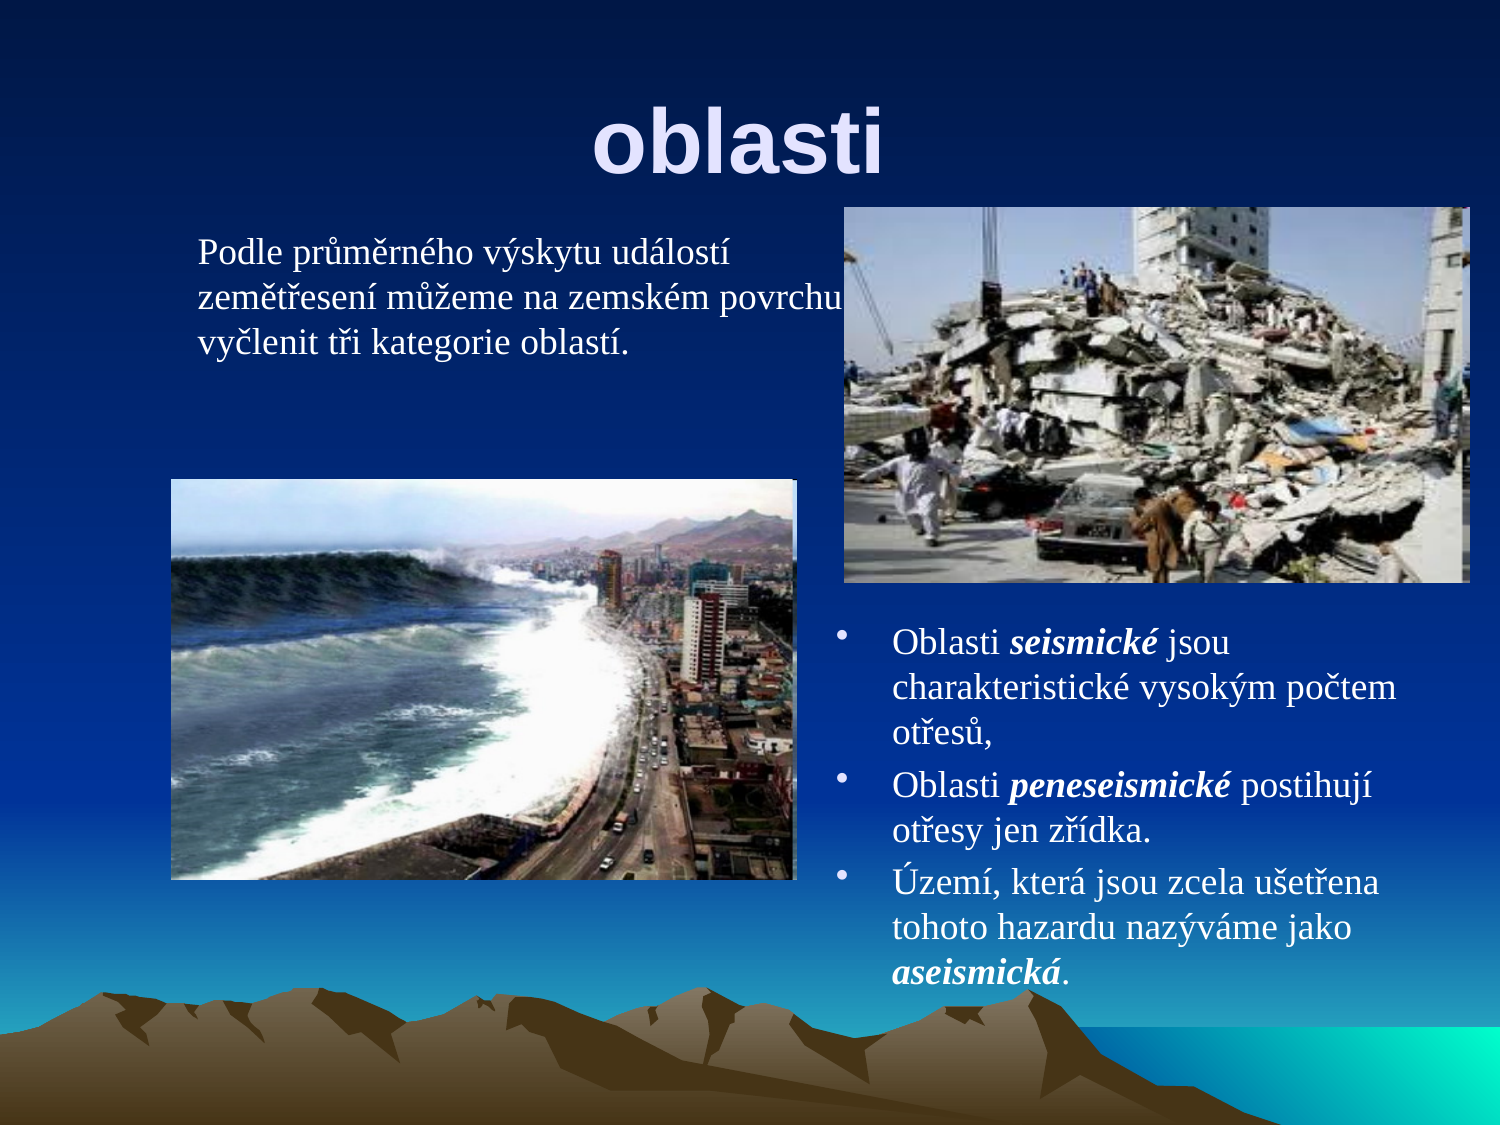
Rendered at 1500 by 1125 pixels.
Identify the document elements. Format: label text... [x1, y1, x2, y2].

text_box Podle průměrného výskytu událostí zemětřesení můžeme na zemském povrchu vyčlenit tři kategorie oblastí. [183, 219, 839, 370]
title oblasti [76, 42, 1428, 231]
list Oblasti seismické jsou charakteristické vysokým počtem otřesů, Oblasti peneseismické postihují otřesy jen zřídka. Území, která jsou zcela ušetřena tohoto hazardu nazýváme jako aseismická. [820, 609, 1464, 959]
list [170, 479, 797, 880]
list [844, 207, 1470, 584]
